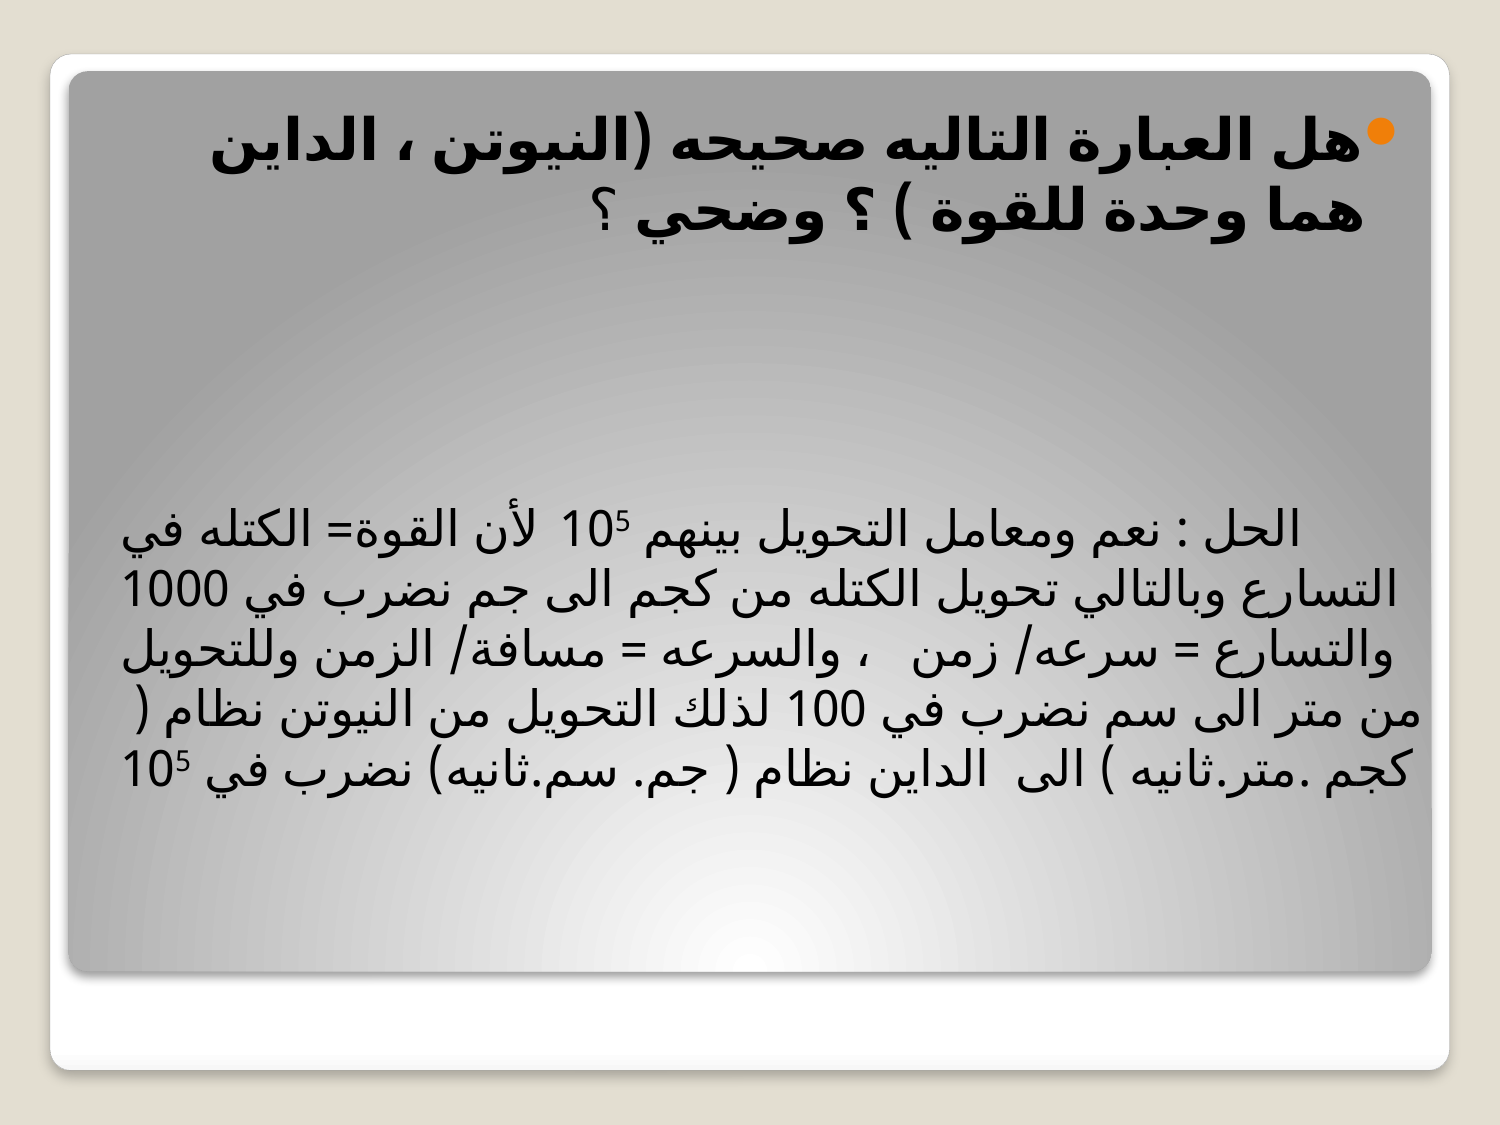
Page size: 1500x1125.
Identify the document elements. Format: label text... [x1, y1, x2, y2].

title الحل : نعم ومعامل التحويل بينهم 105 لأن القوة= الكتله في التسارع وبالتالي تحويل الكتله من كجم الى جم نضرب في 1000 والتسارع = سرعه/ زمن ، والسرعه = مسافة/ الزمن وللتحويل من متر الى سم نضرب في 100 لذلك التحويل من النيوتن نظام ( كجم .متر.ثانيه ) الى الداين نظام ( جم. سم.ثانيه) نضرب في 105 [105, 433, 1448, 864]
list هل العبارة التاليه صحيحه (النيوتن ، الداين هما وحدة للقوة ) ؟ وضحي ؟ [82, 86, 1425, 457]
